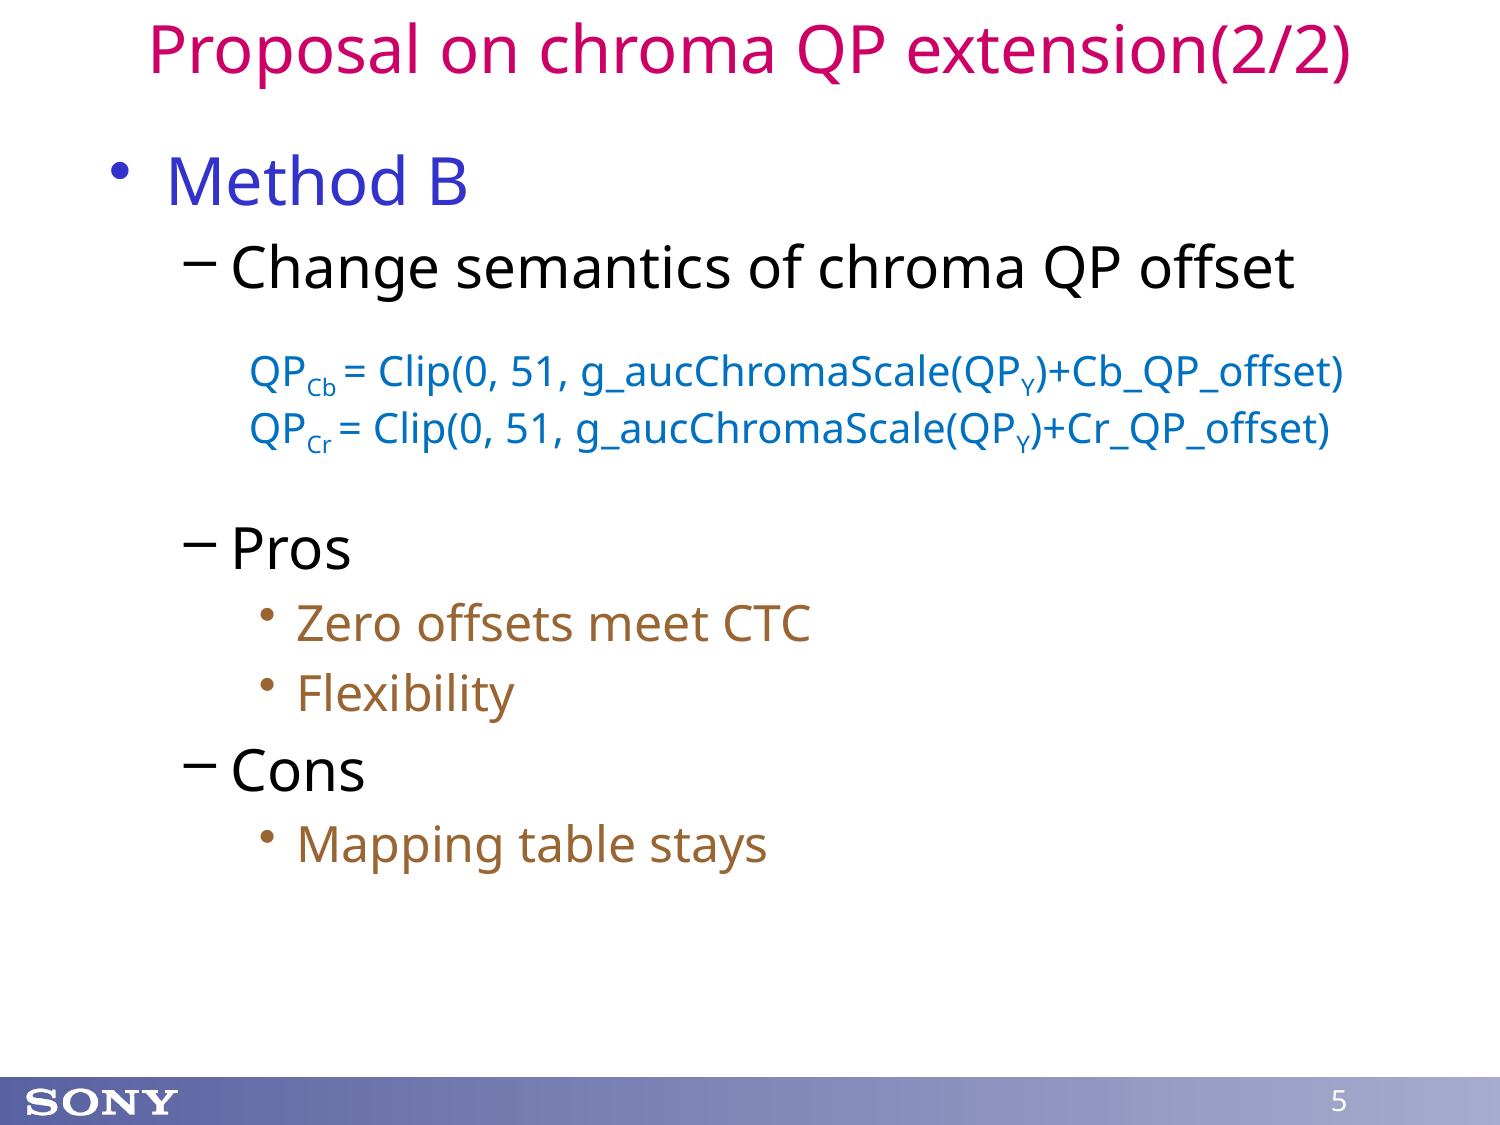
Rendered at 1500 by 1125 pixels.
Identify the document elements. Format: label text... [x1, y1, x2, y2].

text_box QPCb = Clip(0, 51, g_aucChromaScale(QPY)+Cb_QP_offset) QPCr = Clip(0, 51, g_aucChromaScale(QPY)+Cr_QP_offset) [234, 337, 1391, 466]
title Proposal on chroma QP extension(2/2) [112, 0, 1388, 95]
picture [26, 1088, 178, 1116]
slide_number 5 [1049, 1074, 1363, 1125]
list Method B Change semantics of chroma QP offset Pros Zero offsets meet CTC Flexibility Cons Mapping table stays [93, 131, 1369, 1032]
